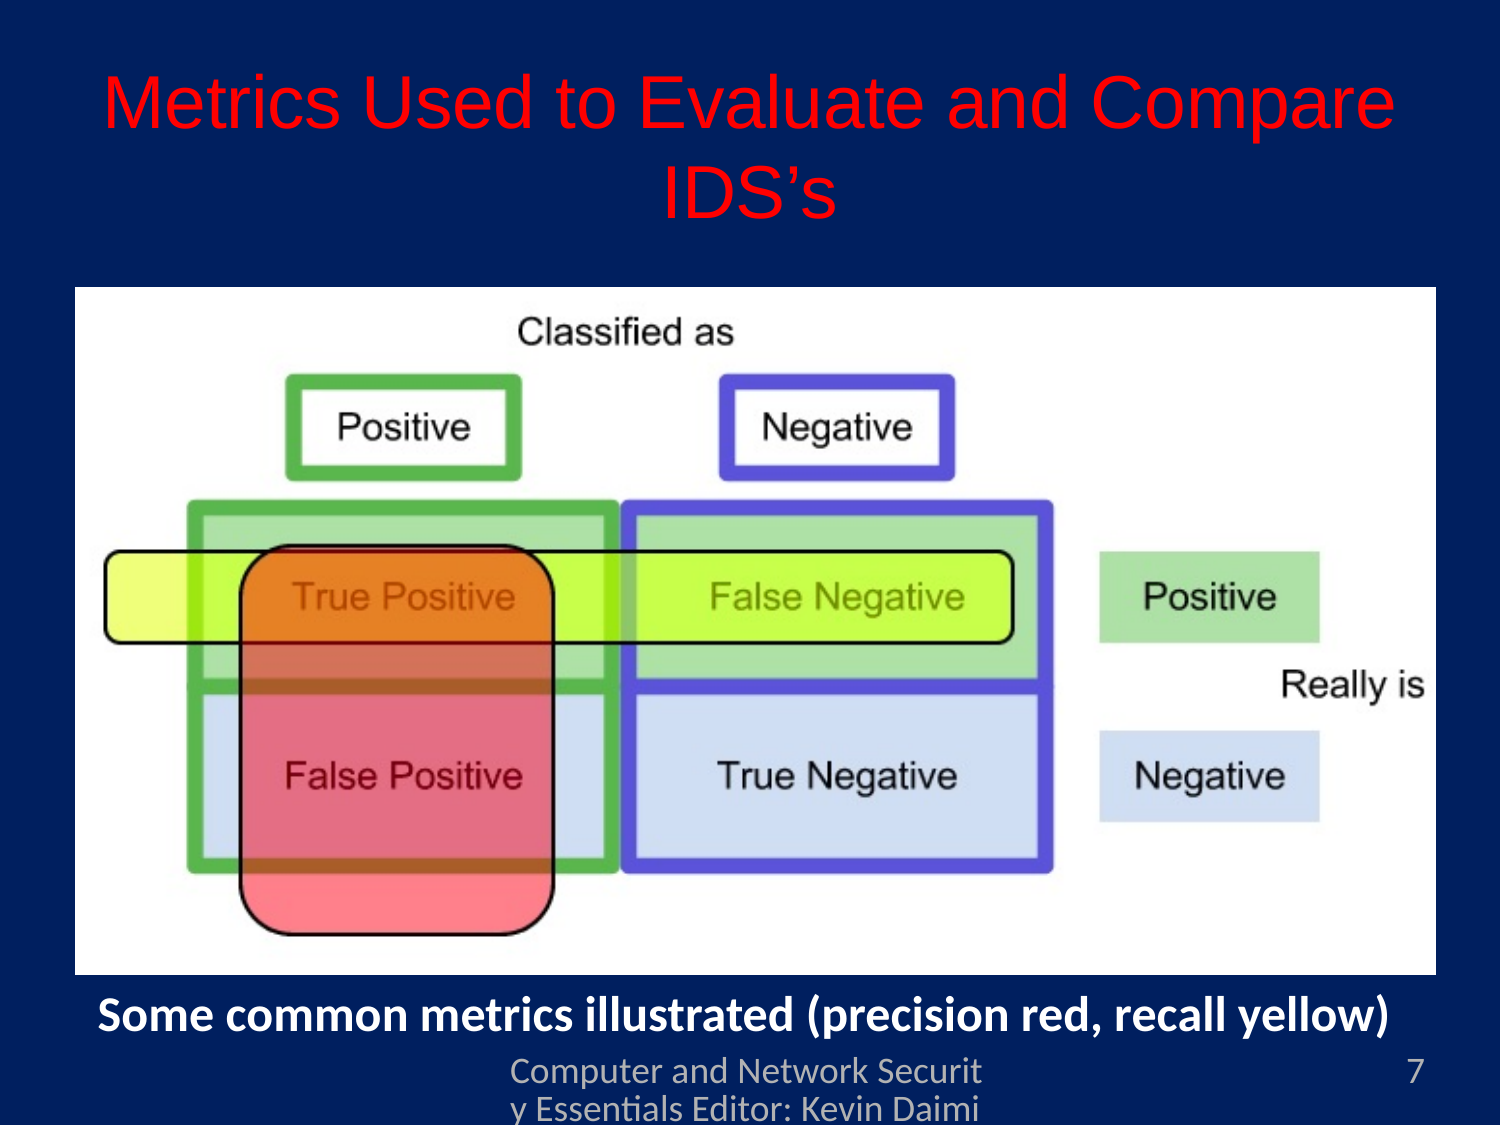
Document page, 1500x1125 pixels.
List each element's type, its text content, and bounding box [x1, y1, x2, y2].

title Metrics Used to Evaluate and Compare IDS’s [44, 53, 1456, 236]
text_box Some common metrics illustrated (precision red, recall yellow) [74, 983, 1425, 1049]
slide_number 7 [1080, 1046, 1425, 1103]
picture [74, 287, 1436, 976]
footer Computer and Network Security Essentials Editor: Kevin Daimi Associate Editors: Guillermo Francia, Levent Ertaul, Luis H. Encinas, Eman El-Sheikh Published by Springer [510, 1049, 990, 1103]
